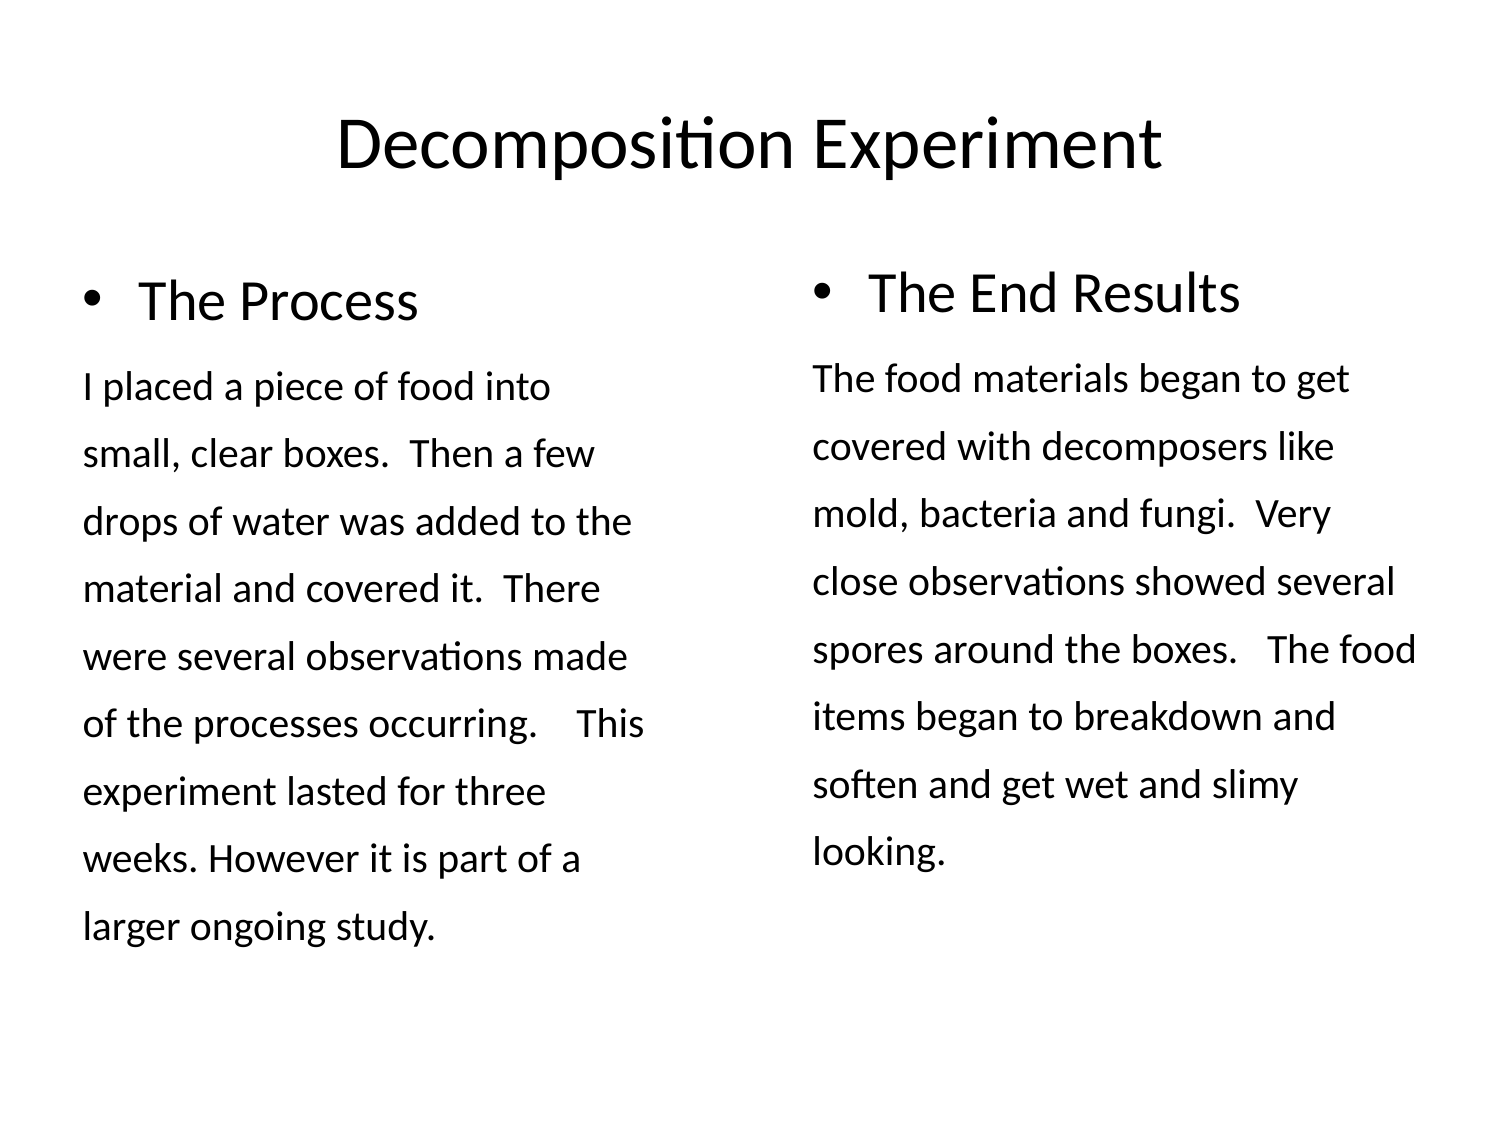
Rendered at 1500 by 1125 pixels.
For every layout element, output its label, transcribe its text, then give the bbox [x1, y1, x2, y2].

text_box The End Results The food materials began to get covered with decomposers like mold, bacteria and fungi. Very close observations showed several spores around the boxes. The food items began to breakdown and soften and get wet and slimy looking. [812, 262, 1425, 1005]
title Decomposition Experiment [74, 44, 1426, 234]
list The Process I placed a piece of food into small, clear boxes. Then a few drops of water was added to the material and covered it. There were several observations made of the processes occurring. This experiment lasted for three weeks. However it is part of a larger ongoing study. [74, 261, 663, 1006]
